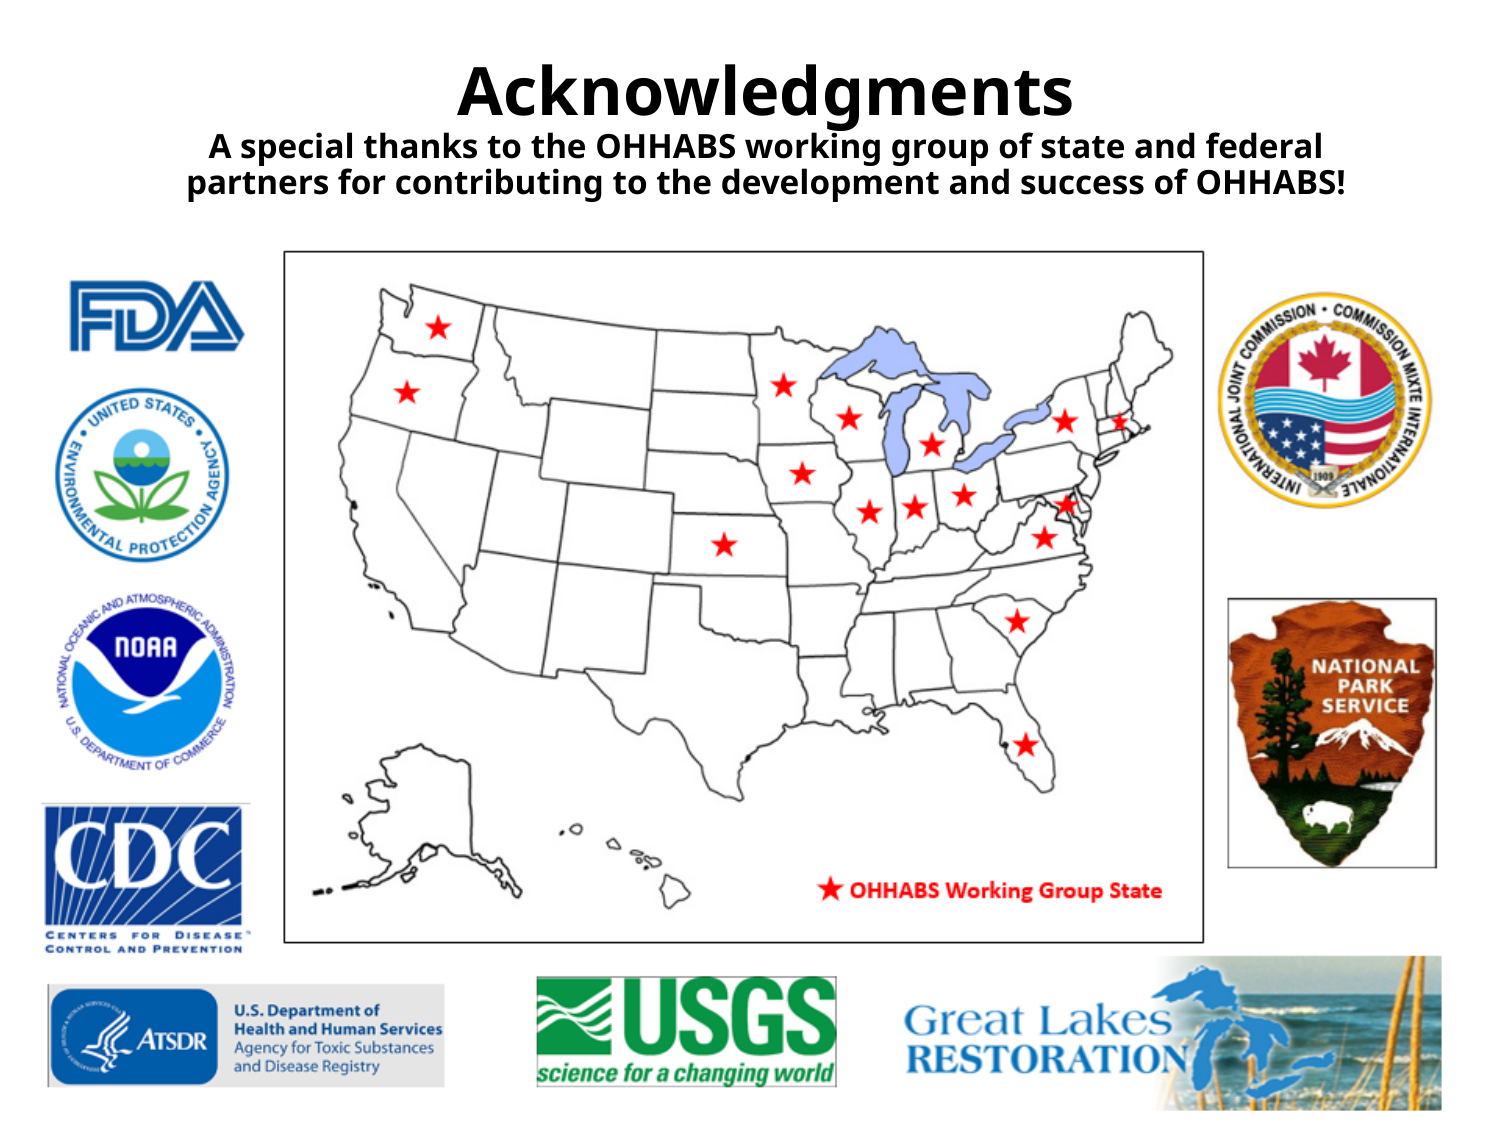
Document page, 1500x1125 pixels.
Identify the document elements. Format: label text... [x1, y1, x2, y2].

picture [14, 234, 1470, 1125]
title Acknowledgments A special thanks to the OHHABS working group of state and federal partners for contributing to the development and success of OHHABS! [119, 38, 1414, 223]
